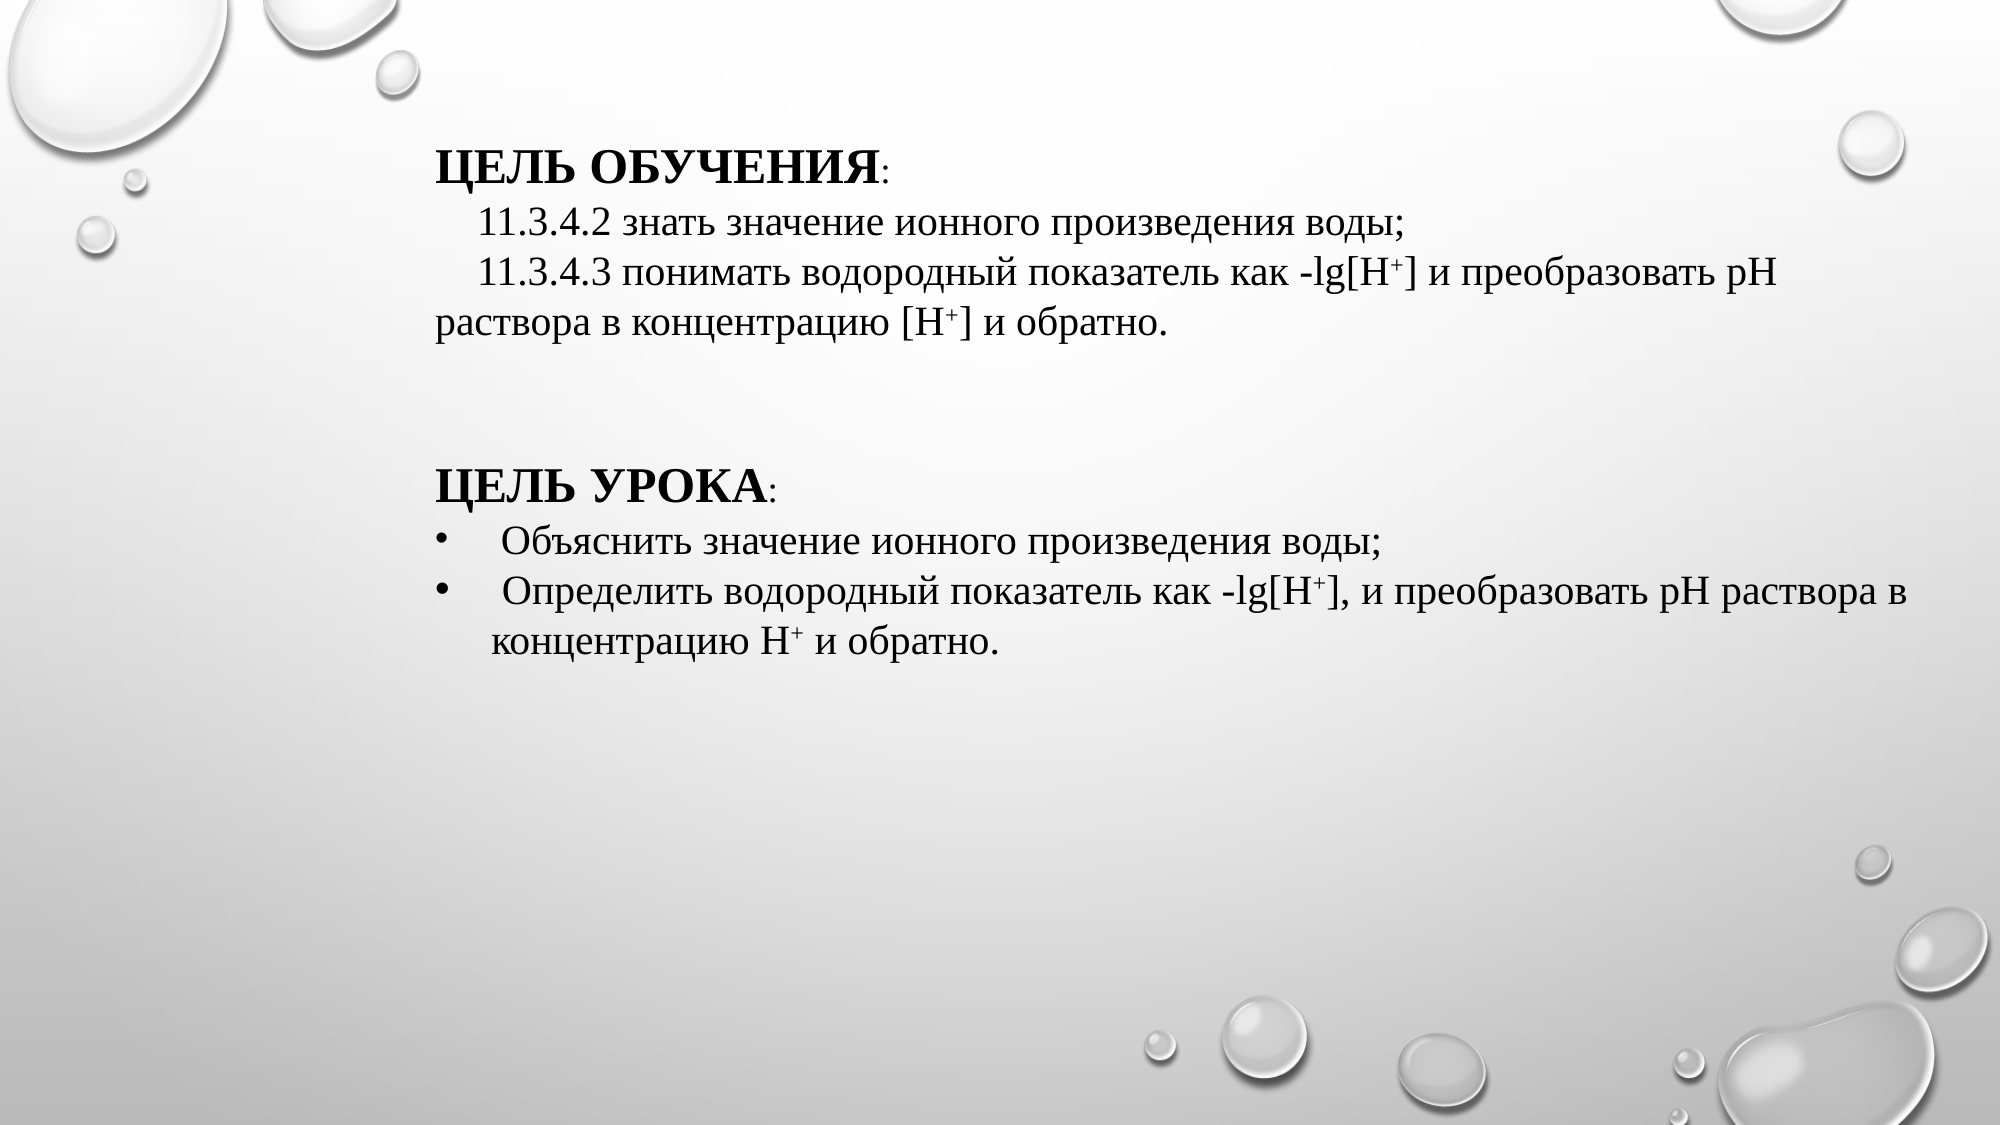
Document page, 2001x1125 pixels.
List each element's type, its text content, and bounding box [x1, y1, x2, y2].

text_box ЦЕЛЬ ОБУЧЕНИЯ: 11.3.4.2 знать значение ионного произведения воды; 11.3.4.3 понимать водородный показатель как -lg[H+] и преобразовать рН раствора в концентрацию [H+] и обратно. [420, 126, 1854, 352]
text_box ЦЕЛЬ УРОКА: Объяснить значение ионного произведения воды; Определить водородный показатель как -lg[H+], и преобразовать pH раствора в концентрацию Н+ и обратно. [420, 445, 1929, 671]
picture [0, 0, 2000, 1125]
